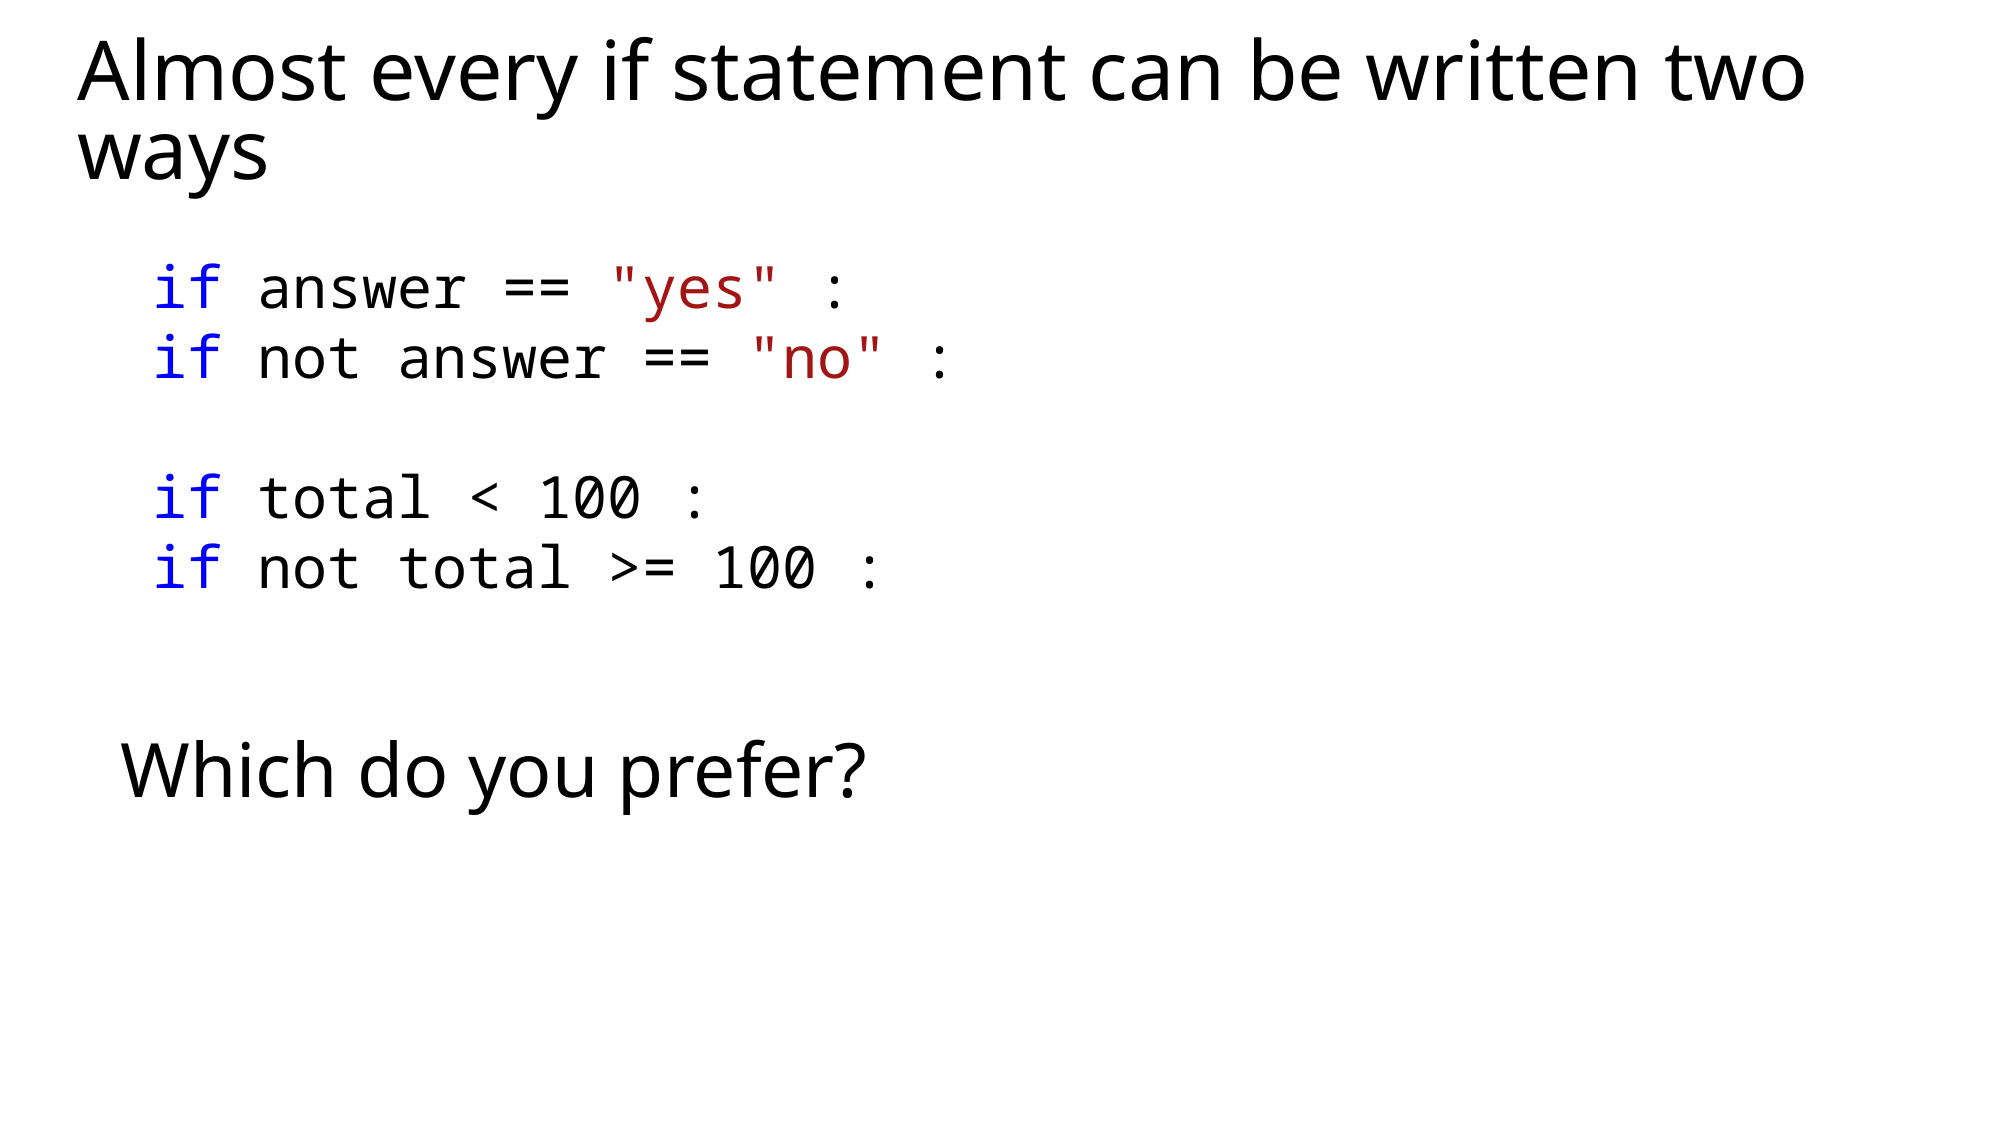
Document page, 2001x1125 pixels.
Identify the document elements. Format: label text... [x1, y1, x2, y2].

text_box if answer == "yes" : if not answer == "no" : if total < 100 : if not total >= 100 : [137, 242, 1740, 678]
title Almost every if statement can be written two ways [62, 29, 1953, 205]
text_box Which do you prefer? [105, 715, 883, 911]
